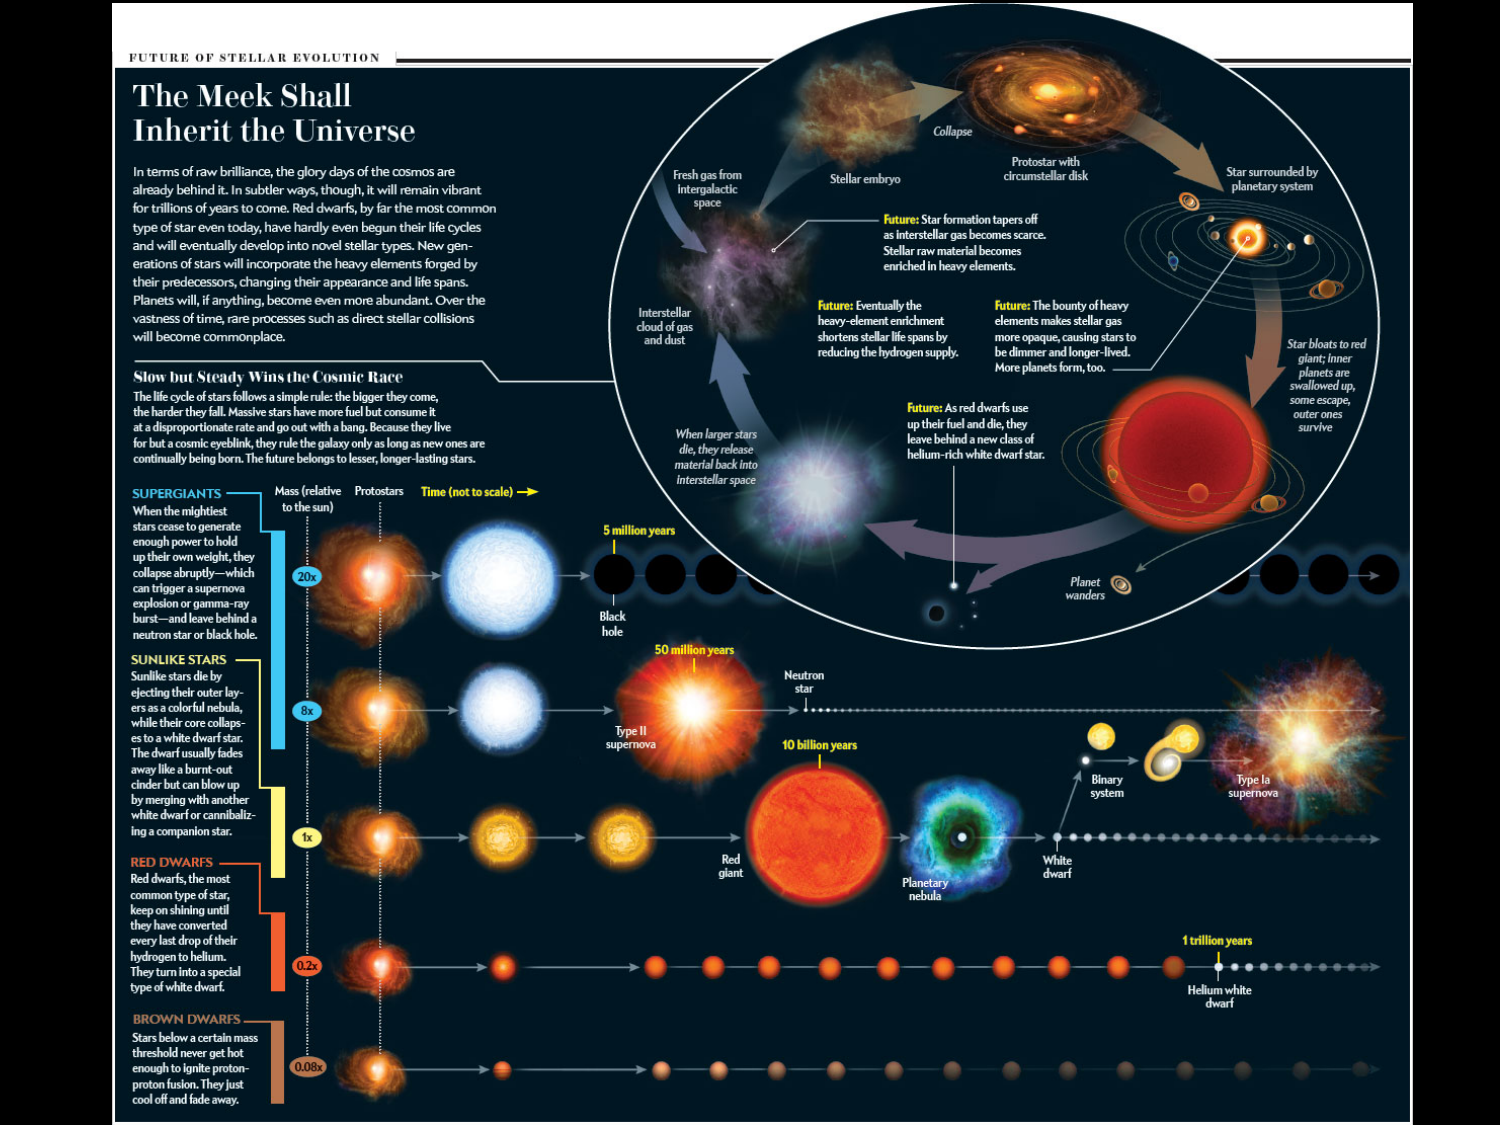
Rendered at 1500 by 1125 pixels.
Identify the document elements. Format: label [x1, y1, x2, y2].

picture [112, 3, 1413, 1125]
